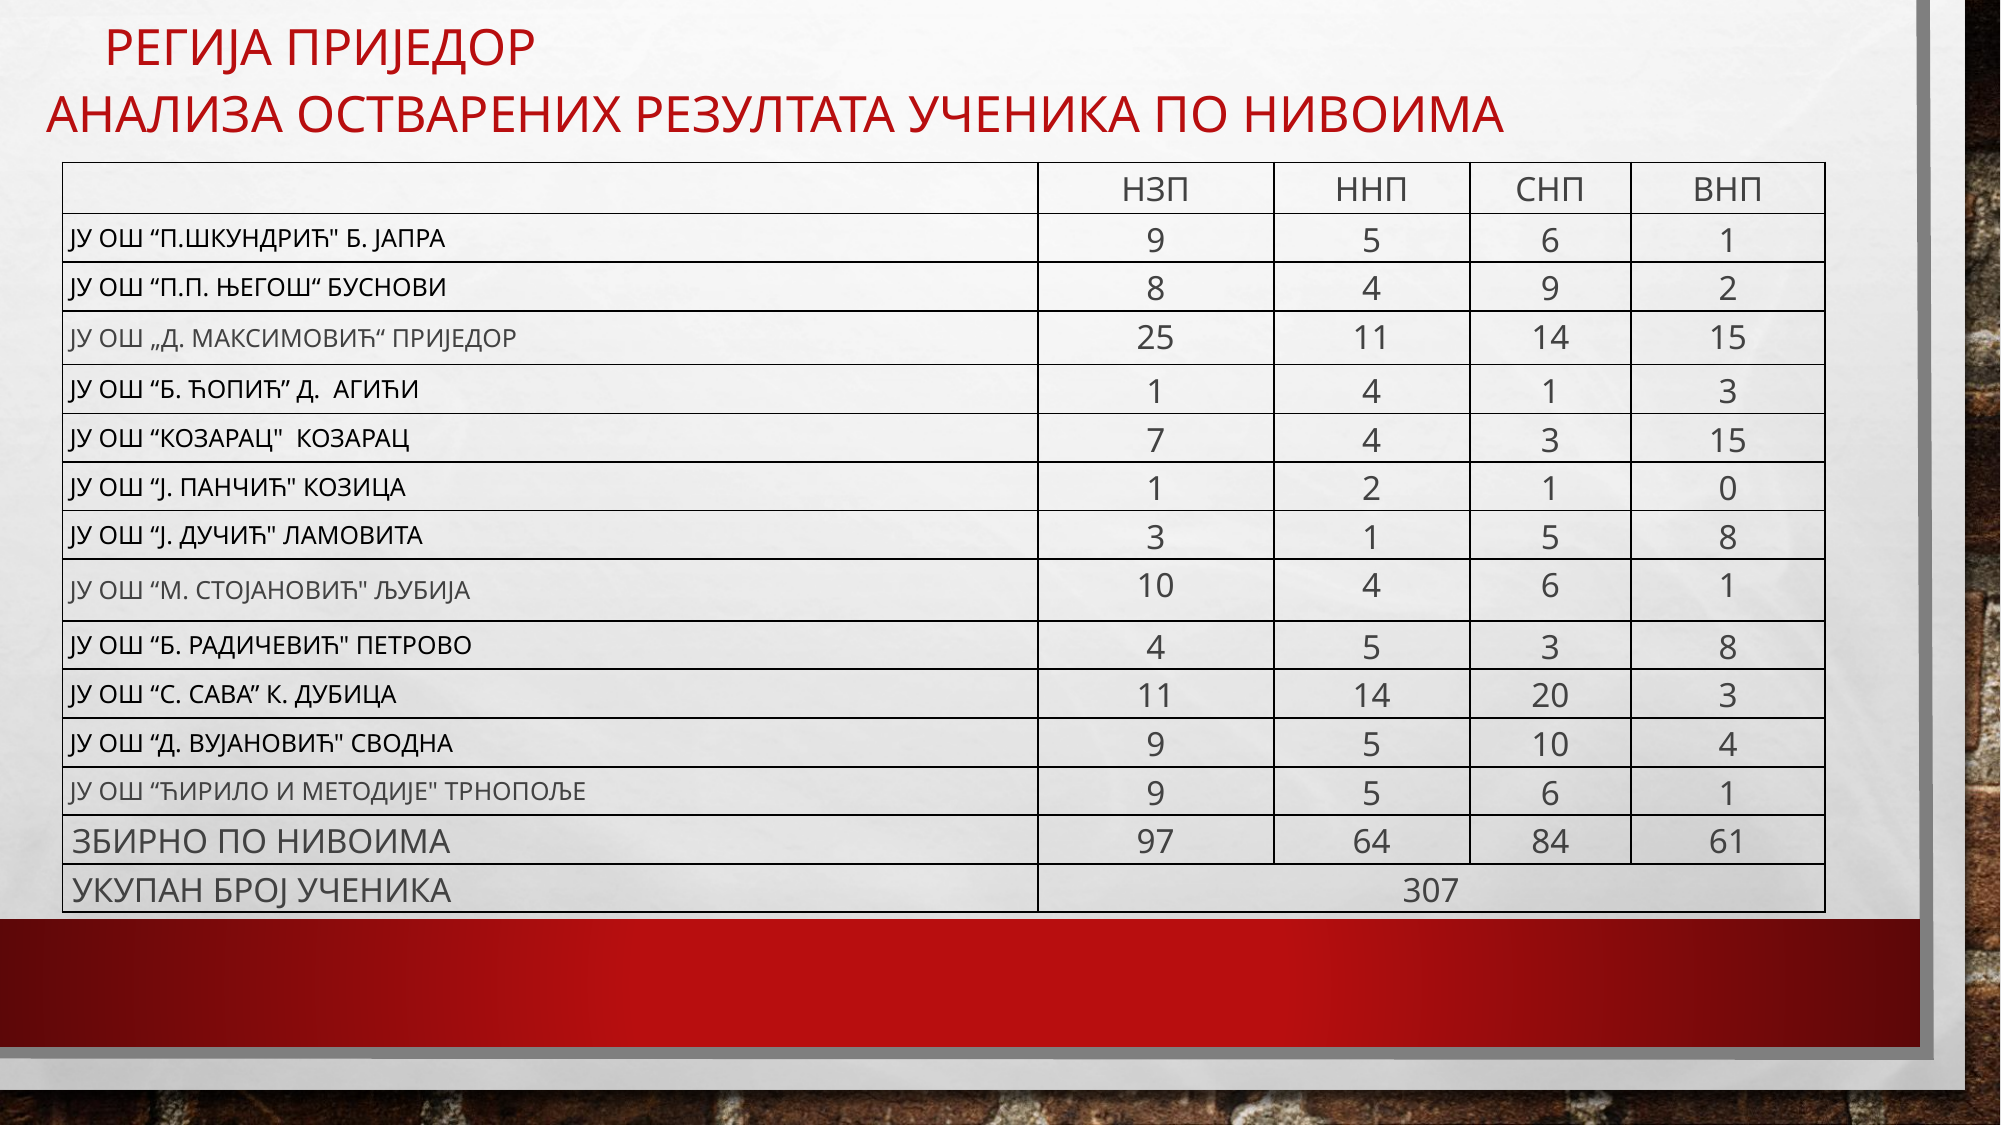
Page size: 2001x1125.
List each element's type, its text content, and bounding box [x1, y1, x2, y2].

table_cell ЈУ ОШ “ЋИРИЛО И МЕТОДИЈЕ" ТРНОПОЉЕ [63, 768, 1037, 814]
table_cell 1 [1632, 214, 1824, 261]
table_cell 15 [1632, 312, 1824, 364]
text_box РЕГИЈА ПРИЈЕДОР [89, 11, 773, 87]
picture [0, 0, 1921, 1048]
table_cell УКУПАН БРОЈ УЧЕНИКА [63, 865, 1037, 911]
table_cell ЈУ ОШ “Ј. ДУЧИЋ" ЛАМОВИТА [63, 511, 1037, 558]
table_cell 9 [1039, 719, 1273, 766]
table_cell 2 [1275, 463, 1469, 510]
table_cell 9 [1039, 214, 1273, 261]
table_cell ЈУ ОШ “Б. РАДИЧЕВИЋ" ПЕТРОВО [63, 622, 1037, 668]
table_cell ЈУ ОШ “С. САВА” К. ДУБИЦА [63, 670, 1037, 717]
table_cell 5 [1471, 511, 1630, 558]
table_cell 5 [1275, 768, 1469, 814]
table_cell 61 [1632, 816, 1824, 863]
table_cell 3 [1471, 622, 1630, 668]
table_header ВНП [1632, 163, 1824, 213]
table_cell 6 [1471, 214, 1630, 261]
table_cell 4 [1275, 560, 1469, 620]
table_cell 8 [1632, 622, 1824, 668]
table_cell 6 [1471, 768, 1630, 814]
table_cell 10 [1471, 719, 1630, 766]
table_cell 3 [1632, 365, 1824, 413]
table_cell 1 [1471, 365, 1630, 413]
table_cell 5 [1275, 622, 1469, 668]
table_cell 1 [1275, 511, 1469, 558]
table_header НЗП [1039, 163, 1273, 213]
table_cell 1 [1039, 365, 1273, 413]
table_cell ЈУ ОШ “Д. ВУЈАНОВИЋ" СВОДНА [63, 719, 1037, 766]
table_cell 4 [1275, 263, 1469, 310]
table_cell 8 [1039, 263, 1273, 310]
table_cell 2 [1632, 263, 1824, 310]
title АНАЛИЗА ОСТВАРЕНИХ РЕЗУЛТАТА УЧЕНИКА ПО НИВОИМА [31, 86, 1677, 147]
table_cell ЈУ ОШ “КОЗАРАЦ" КОЗАРАЦ [63, 414, 1037, 461]
table_cell ЈУ ОШ “П.ШКУНДРИЋ" Б. ЈАПРА [63, 214, 1037, 261]
table_cell 3 [1471, 414, 1630, 461]
table_cell 6 [1471, 560, 1630, 620]
table_cell 3 [1632, 670, 1824, 717]
table_cell 10 [1039, 560, 1273, 620]
table_cell 11 [1039, 670, 1273, 717]
table_cell ЗБИРНО ПО НИВОИМА [63, 816, 1037, 863]
table_cell ЈУ ОШ “Б. ЋОПИЋ” Д. АГИЋИ [63, 365, 1037, 413]
table_cell 307 [1039, 865, 1824, 911]
table_cell 4 [1632, 719, 1824, 766]
table_cell 4 [1275, 365, 1469, 413]
table_cell 20 [1471, 670, 1630, 717]
table_cell 14 [1275, 670, 1469, 717]
table_cell 1 [1471, 463, 1630, 510]
table_cell 5 [1275, 214, 1469, 261]
table_header ННП [1275, 163, 1469, 213]
table_cell 4 [1275, 414, 1469, 461]
table_cell 14 [1471, 312, 1630, 364]
table_header СНП [1471, 163, 1630, 213]
table_cell ЈУ ОШ “П.П. ЊЕГОШ“ БУСНОВИ [63, 263, 1037, 310]
table_cell 3 [1039, 511, 1273, 558]
table_cell 84 [1471, 816, 1630, 863]
table_cell 7 [1039, 414, 1273, 461]
table_cell ЈУ ОШ “М. СТОЈАНОВИЋ" ЉУБИЈА [63, 560, 1037, 620]
table_cell 97 [1039, 816, 1273, 863]
table_cell 1 [1632, 560, 1824, 620]
table_cell 15 [1632, 414, 1824, 461]
table_header [63, 163, 1037, 213]
table_cell 1 [1039, 463, 1273, 510]
table_cell 9 [1471, 263, 1630, 310]
table_cell 64 [1275, 816, 1469, 863]
table_cell 1 [1632, 768, 1824, 814]
picture [0, 0, 2001, 1125]
table_cell 8 [1632, 511, 1824, 558]
table_cell 4 [1039, 622, 1273, 668]
table_cell 5 [1275, 719, 1469, 766]
table_cell 11 [1275, 312, 1469, 364]
table_cell 0 [1632, 463, 1824, 510]
table_cell 9 [1039, 768, 1273, 814]
table_cell 25 [1039, 312, 1273, 364]
table_cell ЈУ ОШ “Ј. ПАНЧИЋ" КОЗИЦА [63, 463, 1037, 510]
table_cell ЈУ ОШ „Д. МАКСИМОВИЋ“ ПРИЈЕДОР [63, 312, 1037, 364]
